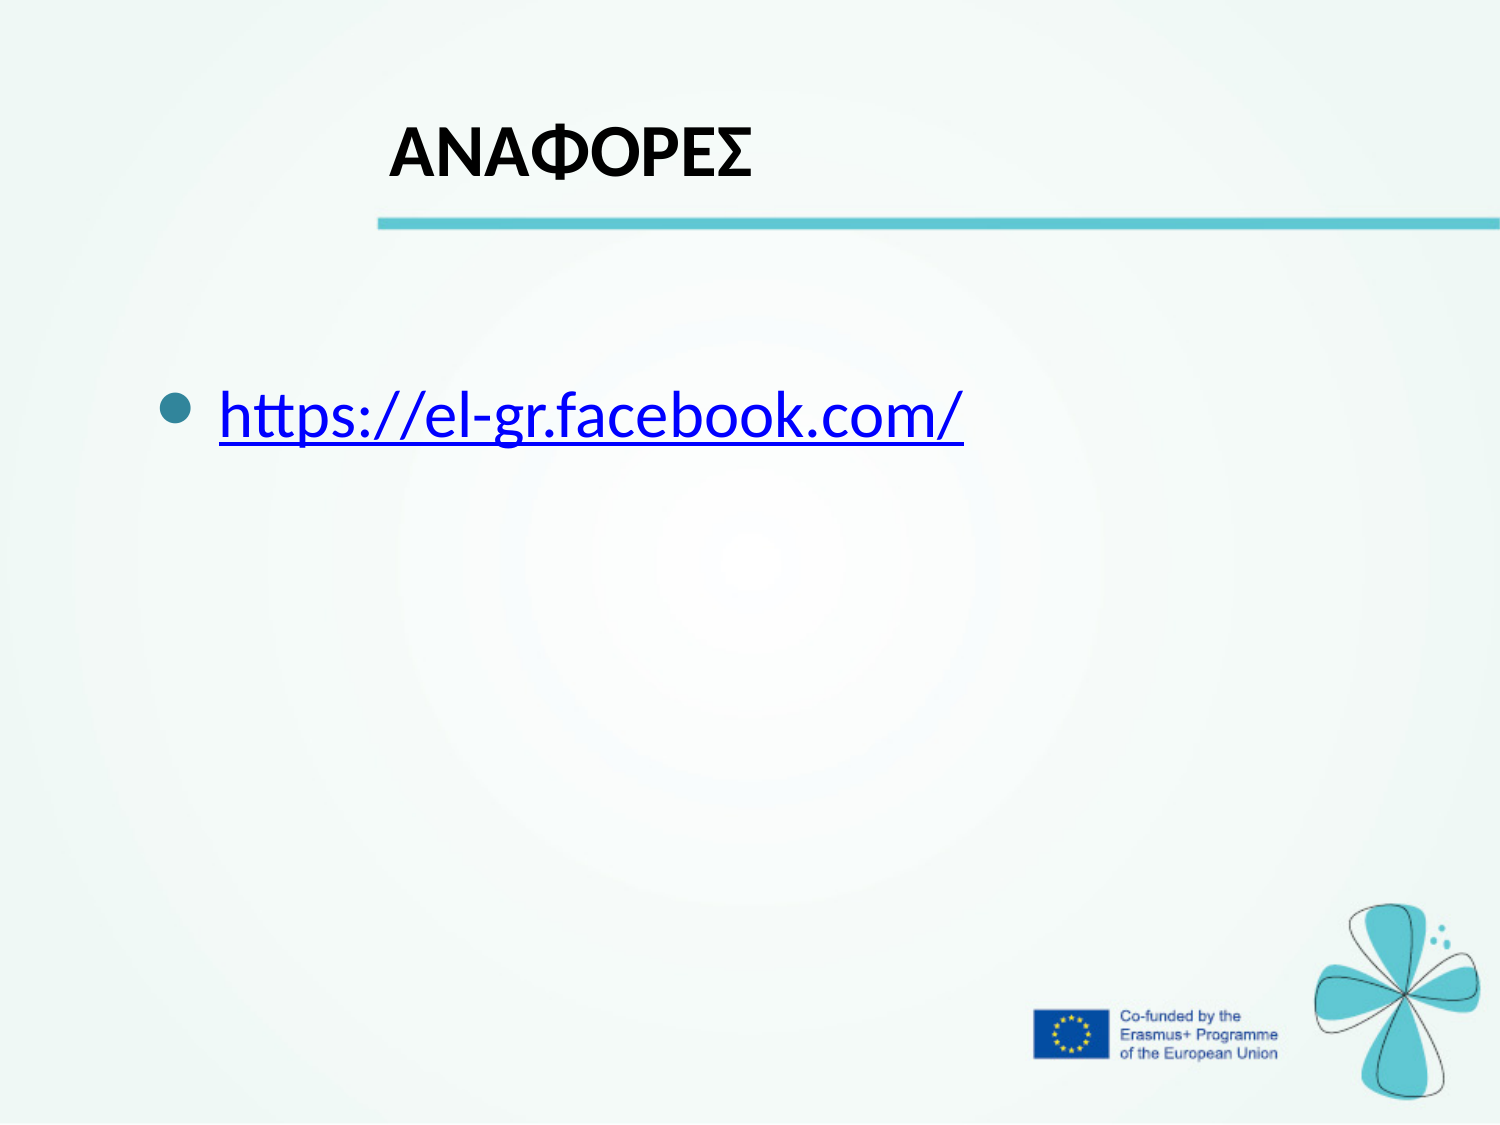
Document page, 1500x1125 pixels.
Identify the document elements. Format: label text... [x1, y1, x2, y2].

text_box ΑΝΑΦΟΡΕΣ [374, 93, 1062, 199]
picture [0, 0, 1500, 1125]
text_box https://el-gr.facebook.com/ [128, 328, 1384, 966]
